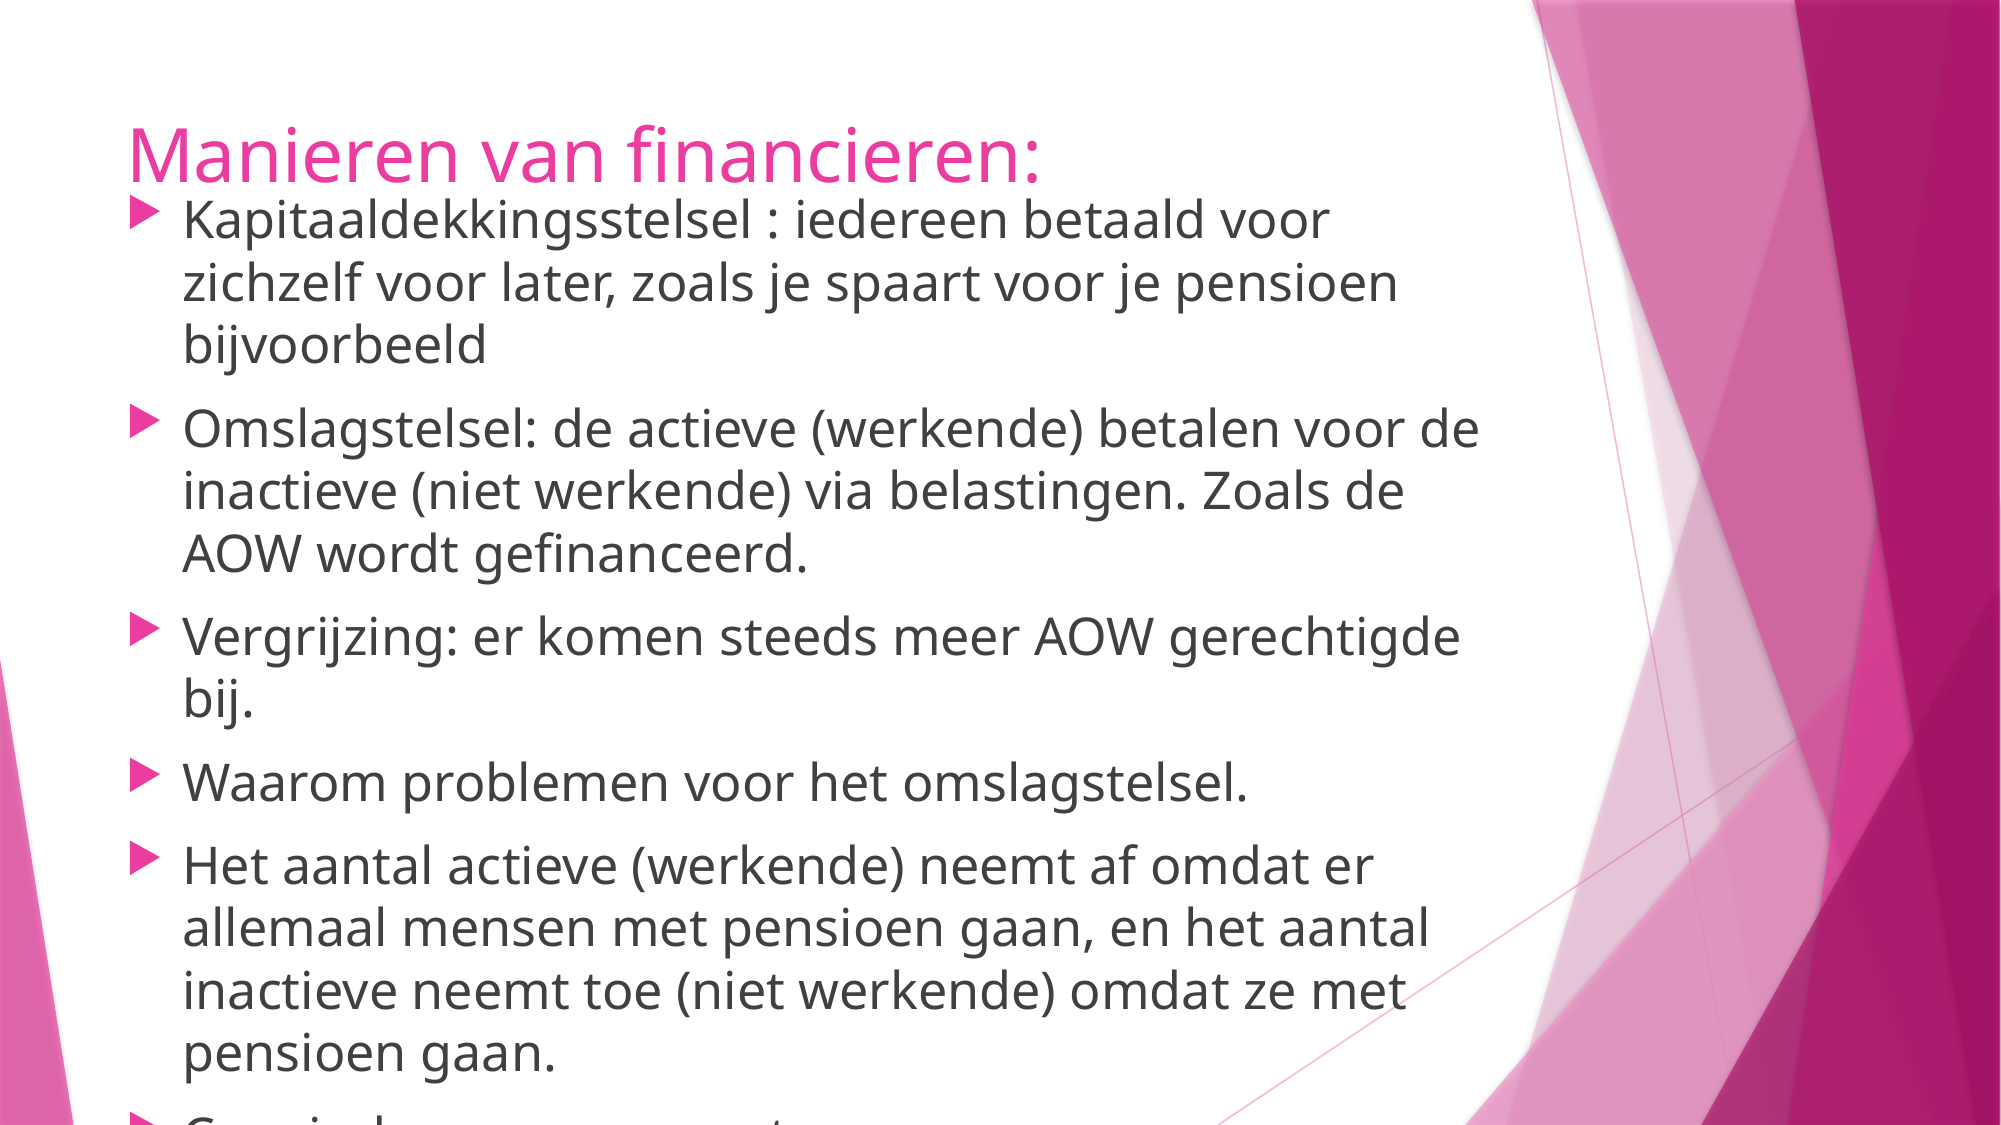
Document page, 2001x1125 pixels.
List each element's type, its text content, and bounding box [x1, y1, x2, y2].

list Kapitaaldekkingsstelsel : iedereen betaald voor zichzelf voor later, zoals je spaart voor je pensioen bijvoorbeeld Omslagstelsel: de actieve (werkende) betalen voor de inactieve (niet werkende) via belastingen. Zoals de AOW wordt gefinanceerd. Vergrijzing: er komen steeds meer AOW gerechtigde bij. Waarom problemen voor het omslagstelsel. Het aantal actieve (werkende) neemt af omdat er allemaal mensen met pensioen gaan, en het aantal inactieve neemt toe (niet werkende) omdat ze met pensioen gaan. Cq minder mensen moeten voor meer mensen betalen, dat is een probleem. [111, 179, 1522, 992]
title Manieren van financieren: [111, 99, 1522, 179]
